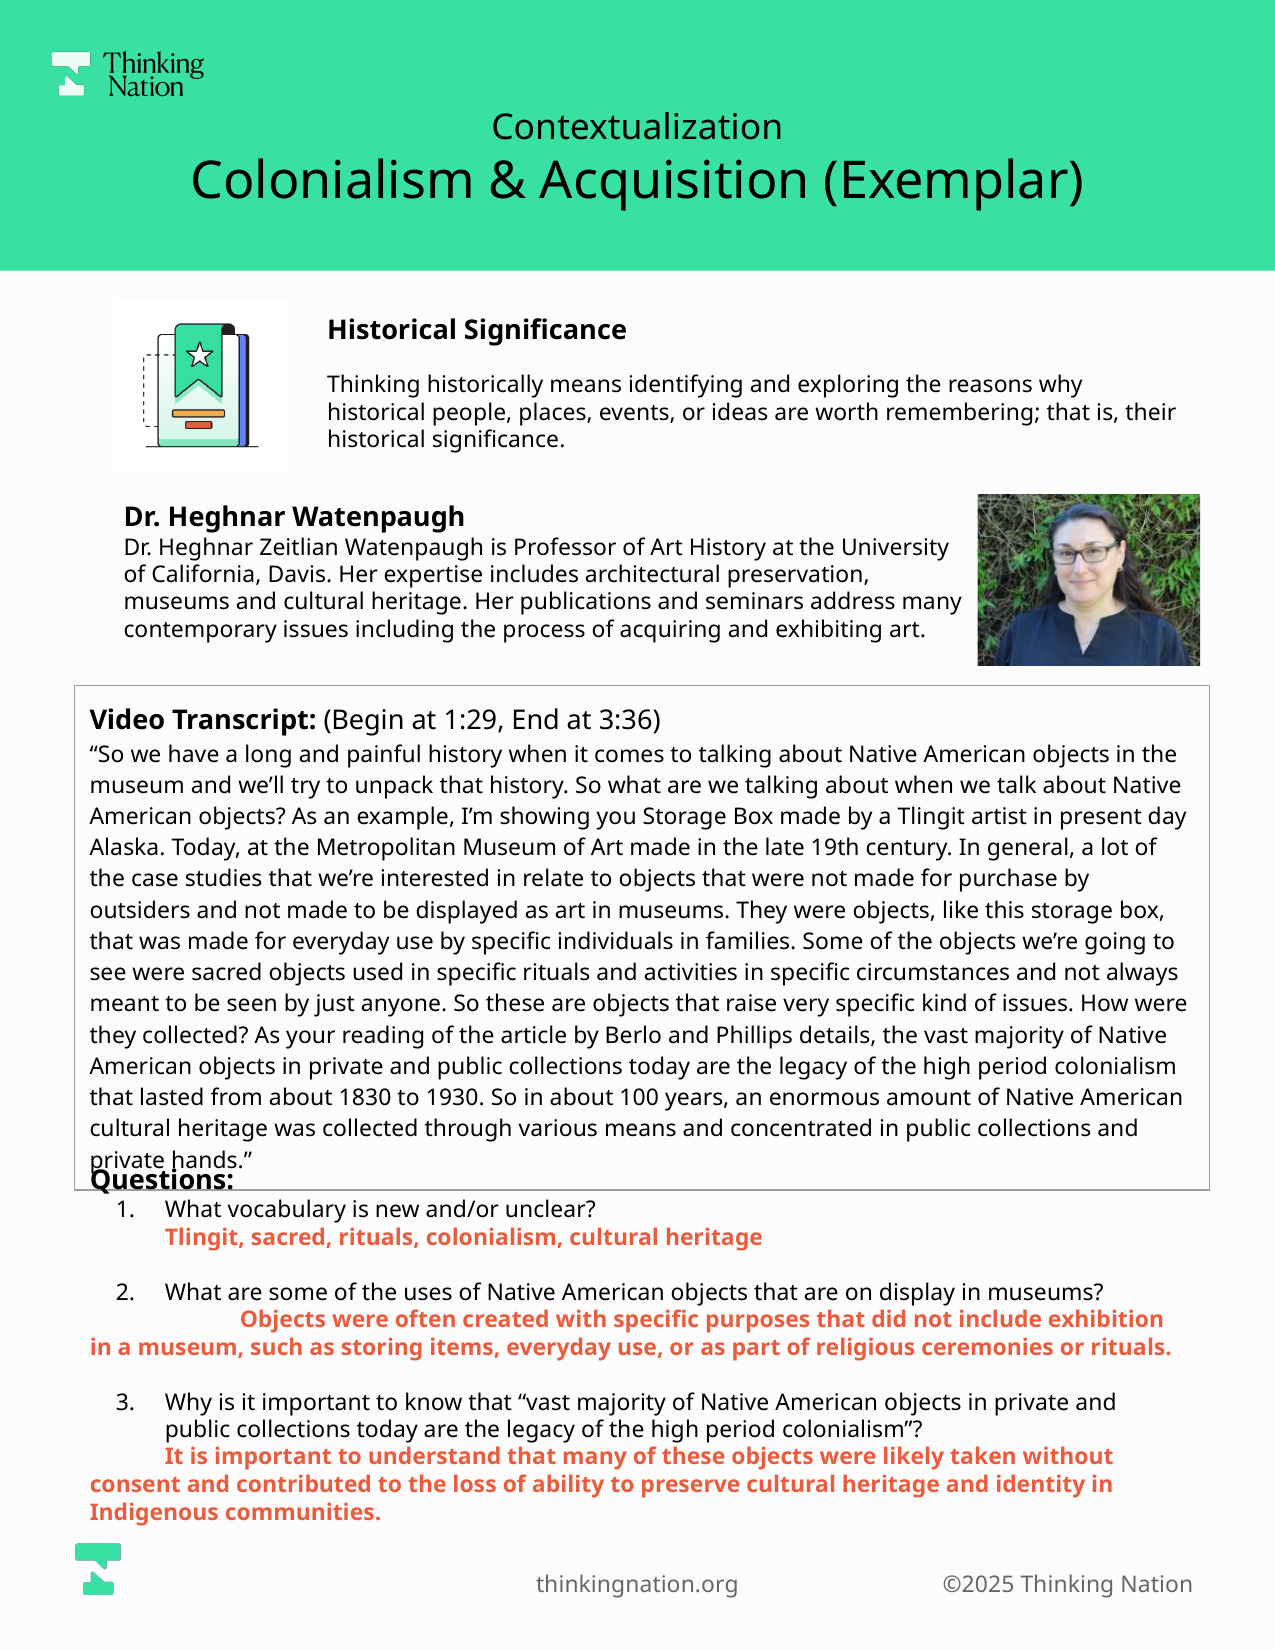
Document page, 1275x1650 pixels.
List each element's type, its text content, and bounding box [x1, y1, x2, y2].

text_box Dr. Heghnar Watenpaugh Dr. Heghnar Zeitlian Watenpaugh is Professor of Art History at the University of California, Davis. Her expertise includes architectural preservation, museums and cultural heritage. Her publications and seminars address many contemporary issues including the process of acquiring and exhibiting art. [104, 480, 997, 682]
text_box Contextualization Colonialism & Acquisition (Exemplar) [0, 0, 1275, 271]
text_box Questions: What vocabulary is new and/or unclear? Tlingit, sacred, rituals, colonialism, cultural heritage What are some of the uses of Native American objects that are on display in museums? Objects were often created with specific purposes that did not include exhibition in a museum, such as storing items, everyday use, or as part of religious ceremonies or rituals. Why is it important to know that “vast majority of Native American objects in private and public collections today are the legacy of the high period colonialism”? It is important to understand that many of these objects were likely taken without consent and contributed to the loss of ability to preserve cultural heritage and identity in Indigenous communities. [74, 1147, 1201, 1540]
picture [977, 493, 1201, 666]
table_header Video Transcript: (Begin at 1:29, End at 3:36) “So we have a long and painful history when it comes to talking about Native American objects in the museum and we’ll try to unpack that history. So what are we talking about when we talk about Native American objects? As an example, I’m showing you Storage Box made by a Tlingit artist in present day Alaska. Today, at the Metropolitan Museum of Art made in the late 19th century. In general, a lot of the case studies that we’re interested in relate to objects that were not made for purchase by outsiders and not made to be displayed as art in museums. They were objects, like this storage box, that was made for everyday use by specific individuals in families. Some of the objects we’re going to see were sacred objects used in specific rituals and activities in specific circumstances and not always meant to be seen by just anyone. So these are objects that raise very specific kind of issues. How were they collected? As your reading of the article by Berlo and Phillips details, the vast majority of Native American objects in private and public collections today are the legacy of the high period colonialism that lasted from about 1830 to 1930. So in about 100 years, an enormous amount of Native American cultural heritage was collected through various means and concentrated in public collections and private hands.” [75, 686, 1209, 1189]
picture [35, 37, 210, 110]
text_box Historical Significance Thinking historically means identifying and exploring the reasons why historical people, places, events, or ideas are worth remembering; that is, their historical significance. [308, 293, 1201, 495]
picture [113, 298, 288, 473]
picture [62, 1533, 134, 1605]
text_box thinkingnation.org [486, 1553, 789, 1605]
text_box ©2025 Thinking Nation [907, 1553, 1210, 1605]
